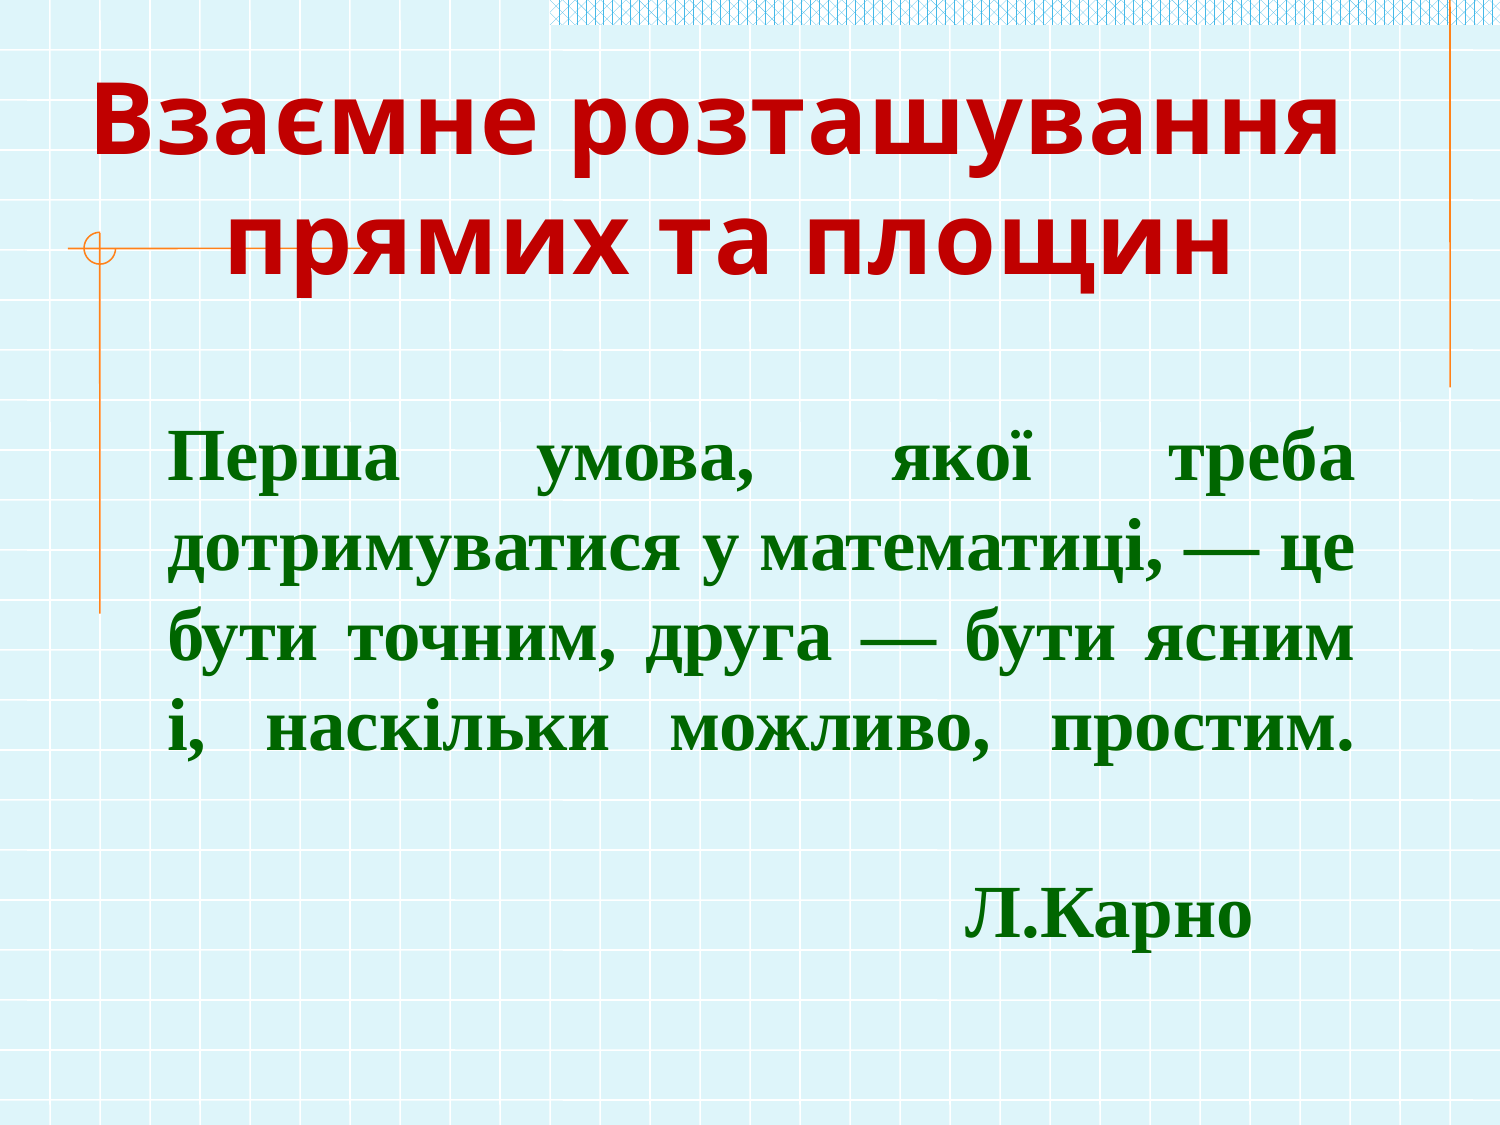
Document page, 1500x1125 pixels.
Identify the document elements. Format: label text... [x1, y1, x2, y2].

text_box Л.Карно [950, 855, 1269, 961]
text_box Перша умова, якої треба дотримуватися у математиці, — це бути точним, друга — бути ясним і, наскільки можливо, простим. [152, 398, 1372, 934]
text_box Взаємне розташування прямих та площин [73, 46, 1361, 302]
